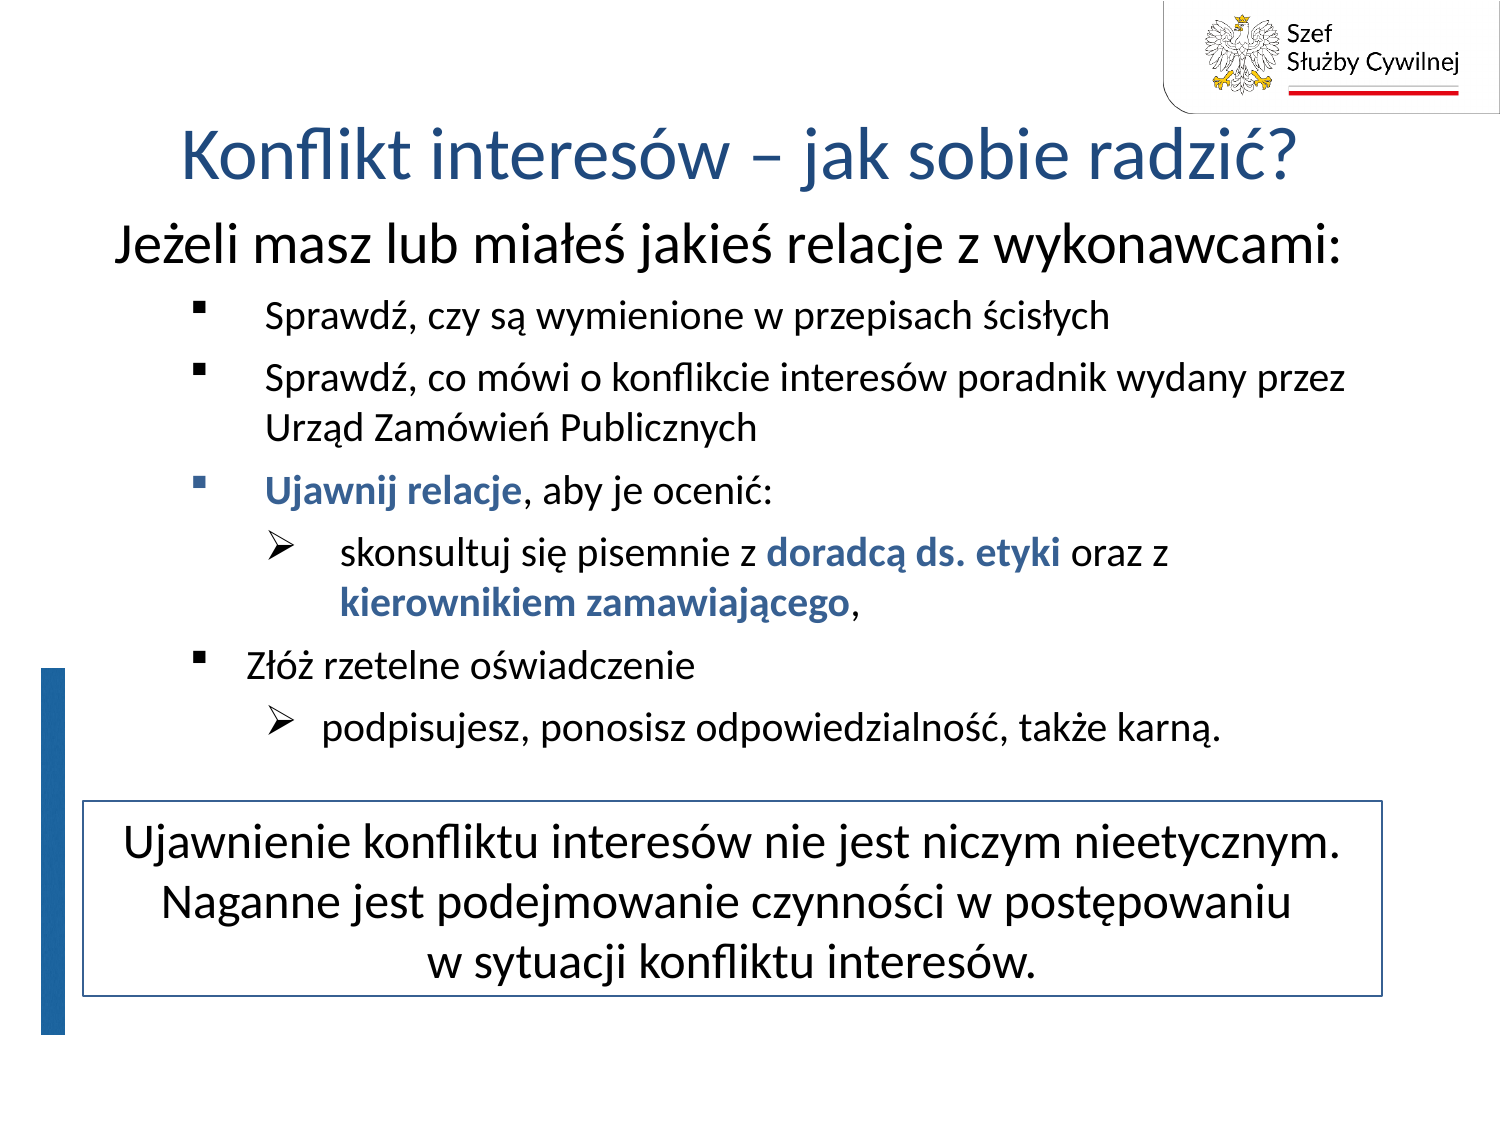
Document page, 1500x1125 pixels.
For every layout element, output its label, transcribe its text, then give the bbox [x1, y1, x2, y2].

text_box Jeżeli masz lub miałeś jakieś relacje z wykonawcami: Sprawdź, czy są wymienione w przepisach ścisłych Sprawdź, co mówi o konflikcie interesów poradnik wydany przez Urząd Zamówień Publicznych Ujawnij relacje, aby je ocenić: skonsultuj się pisemnie z doradcą ds. etyki oraz z kierownikiem zamawiającego, Złóż rzetelne oświadczenie podpisujesz, ponosisz odpowiedzialność, także karną. [100, 197, 1382, 758]
text_box Ujawnienie konfliktu interesów nie jest niczym nieetycznym. Naganne jest podejmowanie czynności w postępowaniu w sytuacji konfliktu interesów. [82, 801, 1382, 997]
picture [1163, 0, 1500, 114]
title Konflikt interesów – jak sobie radzić? [91, 97, 1391, 222]
picture [41, 668, 65, 1035]
